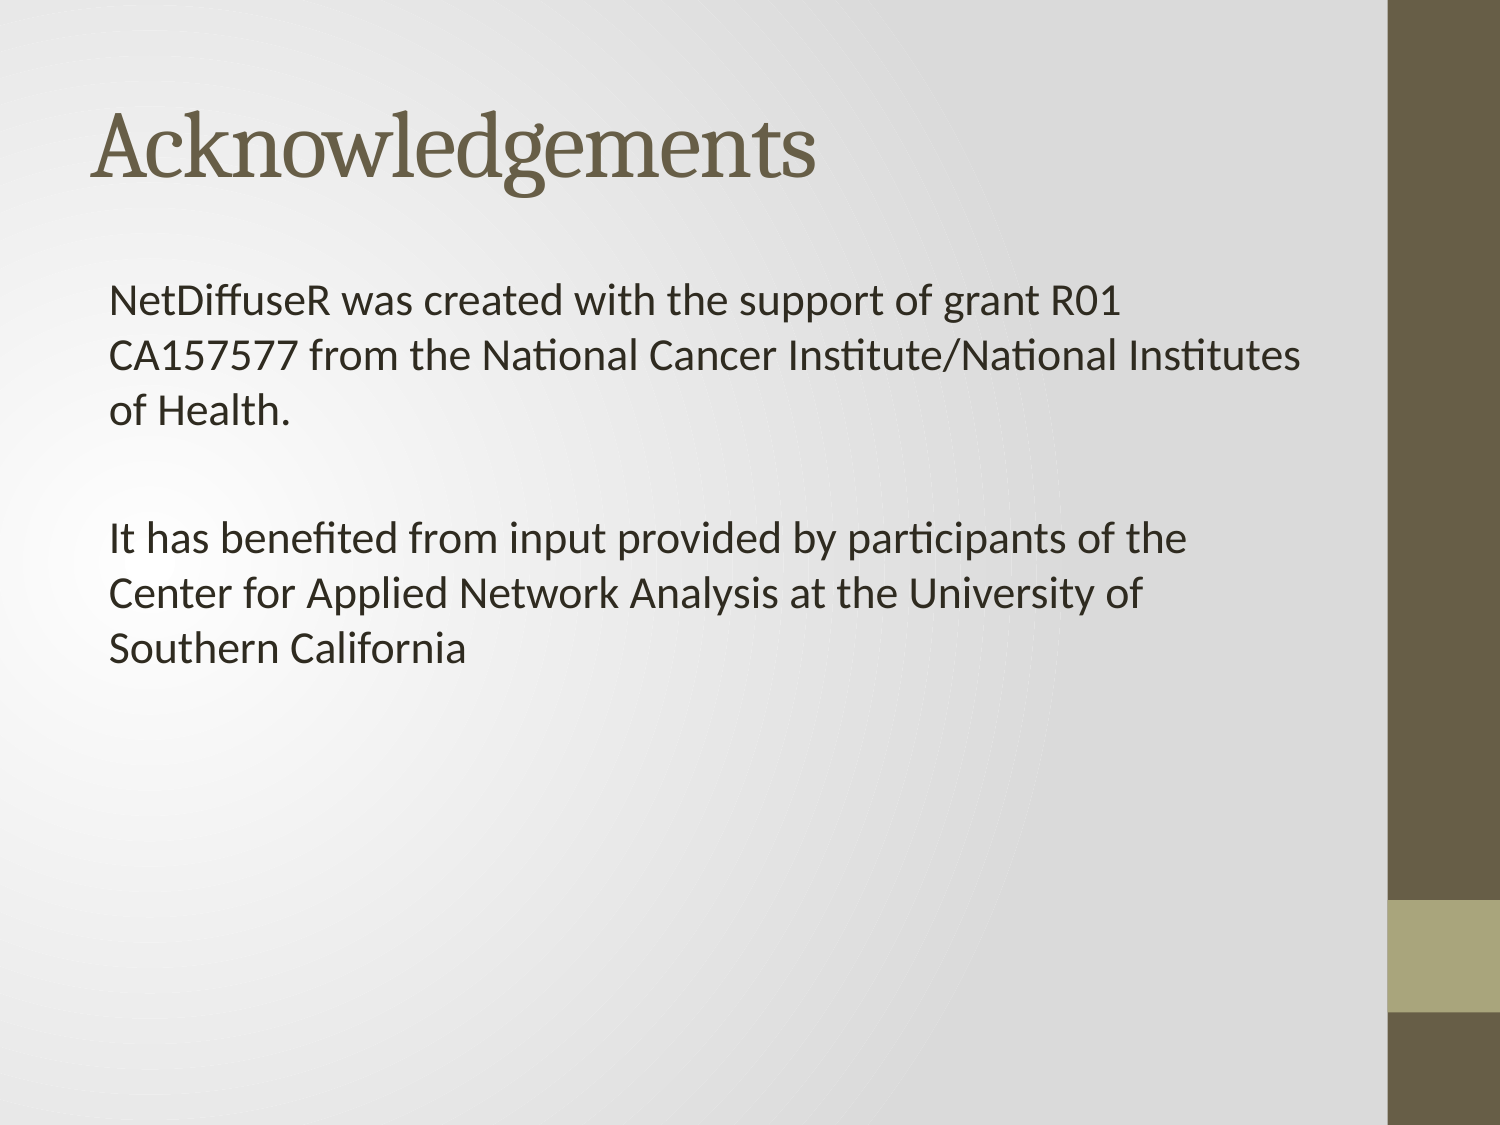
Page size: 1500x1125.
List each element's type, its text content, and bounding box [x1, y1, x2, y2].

list NetDiffuseR was created with the support of grant R01 CA157577 from the National Cancer Institute/National Institutes of Health. It has benefited from input provided by participants of the Center for Applied Network Analysis at the University of Southern California [75, 262, 1325, 1050]
title Acknowledgements [75, 45, 1325, 233]
